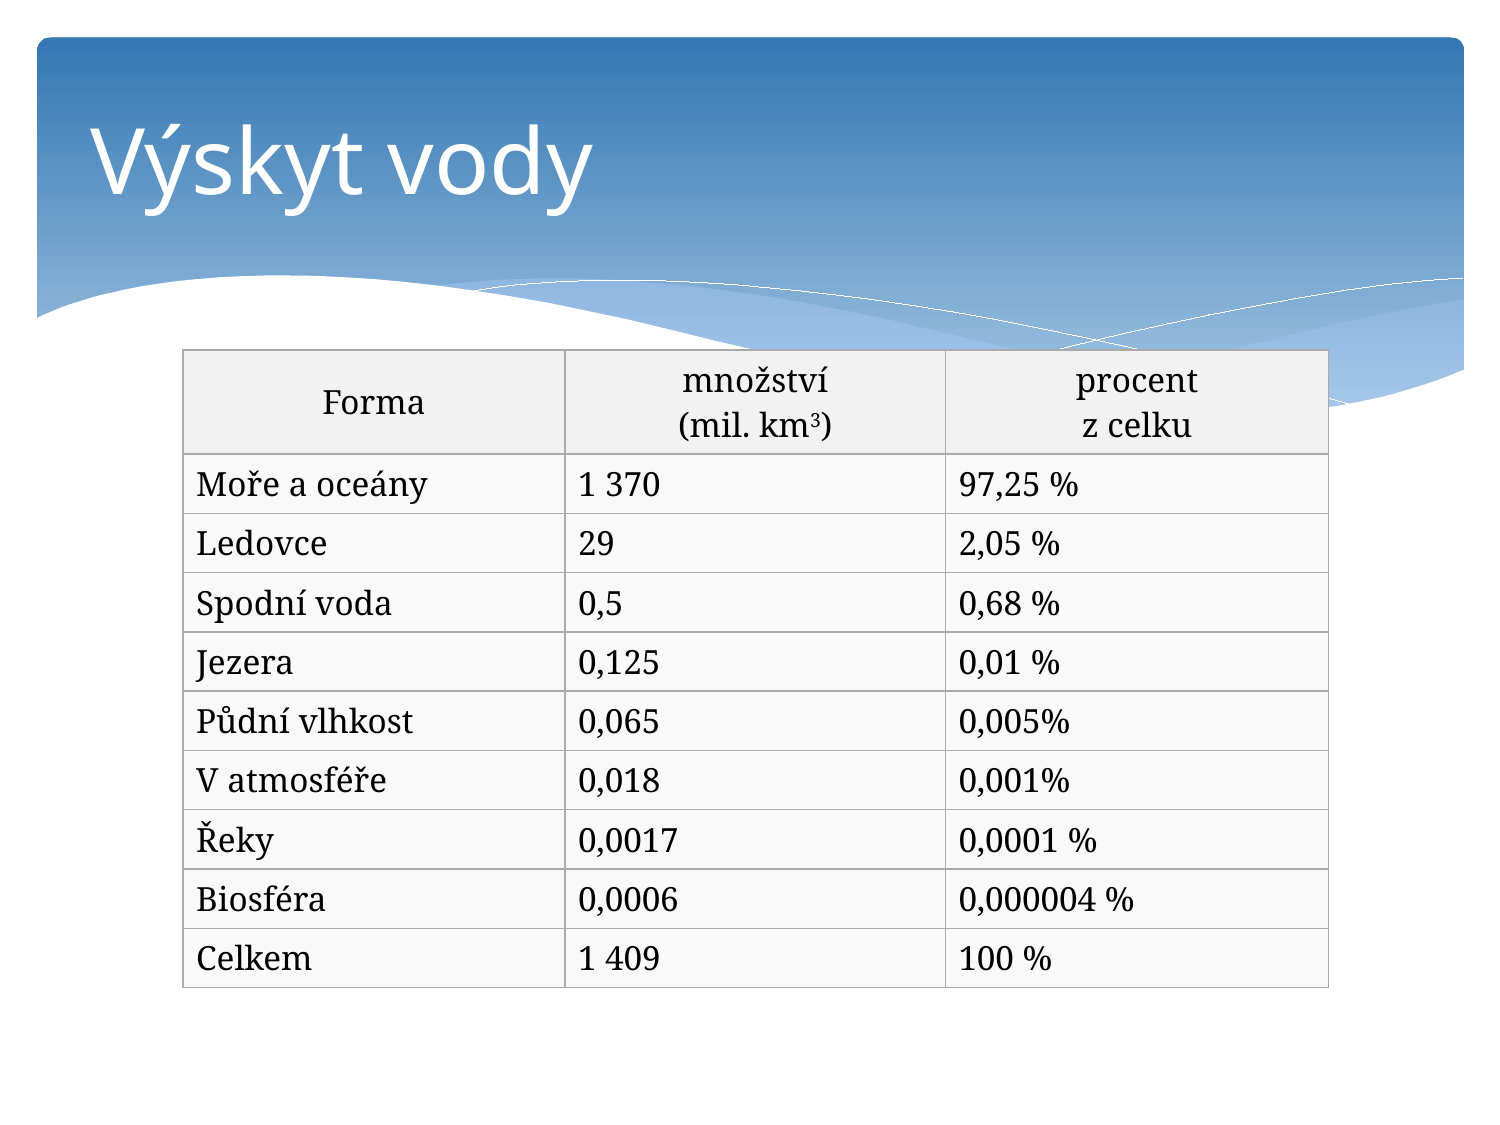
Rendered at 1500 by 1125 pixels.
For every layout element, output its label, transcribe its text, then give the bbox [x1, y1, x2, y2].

table_cell 97,25 % [946, 455, 1328, 513]
table_cell Řeky [184, 810, 564, 868]
table_cell V atmosféře [184, 751, 564, 809]
table_cell 0,68 % [946, 573, 1328, 631]
table_cell Půdní vlhkost [184, 692, 564, 750]
table_cell 29 [566, 514, 945, 572]
table_cell 1 409 [566, 929, 945, 987]
table_header Forma [184, 351, 564, 453]
table_cell 0,0017 [566, 810, 945, 868]
table_cell 2,05 % [946, 514, 1328, 572]
table_cell 0,000004 % [946, 870, 1328, 928]
table_cell 0,065 [566, 692, 945, 750]
table_cell 0,001% [946, 751, 1328, 809]
table_cell Biosféra [184, 870, 564, 928]
table_cell Ledovce [184, 514, 564, 572]
table_cell 0,0001 % [946, 810, 1328, 868]
table_cell Celkem [184, 929, 564, 987]
table_cell 0,5 [566, 573, 945, 631]
table_header procent z celku [946, 351, 1328, 453]
table_cell Moře a oceány [184, 455, 564, 513]
table_cell 0,005% [946, 692, 1328, 750]
table_cell 100 % [946, 929, 1328, 987]
table_cell Spodní voda [184, 573, 564, 631]
table_cell 0,125 [566, 633, 945, 690]
table_cell 0,018 [566, 751, 945, 809]
table_cell 0,0006 [566, 870, 945, 928]
title Výskyt vody [74, 55, 1426, 262]
table_cell 0,01 % [946, 633, 1328, 690]
table_header množství (mil. km3) [566, 351, 945, 453]
table_cell Jezera [184, 633, 564, 690]
table_cell 1 370 [566, 455, 945, 513]
